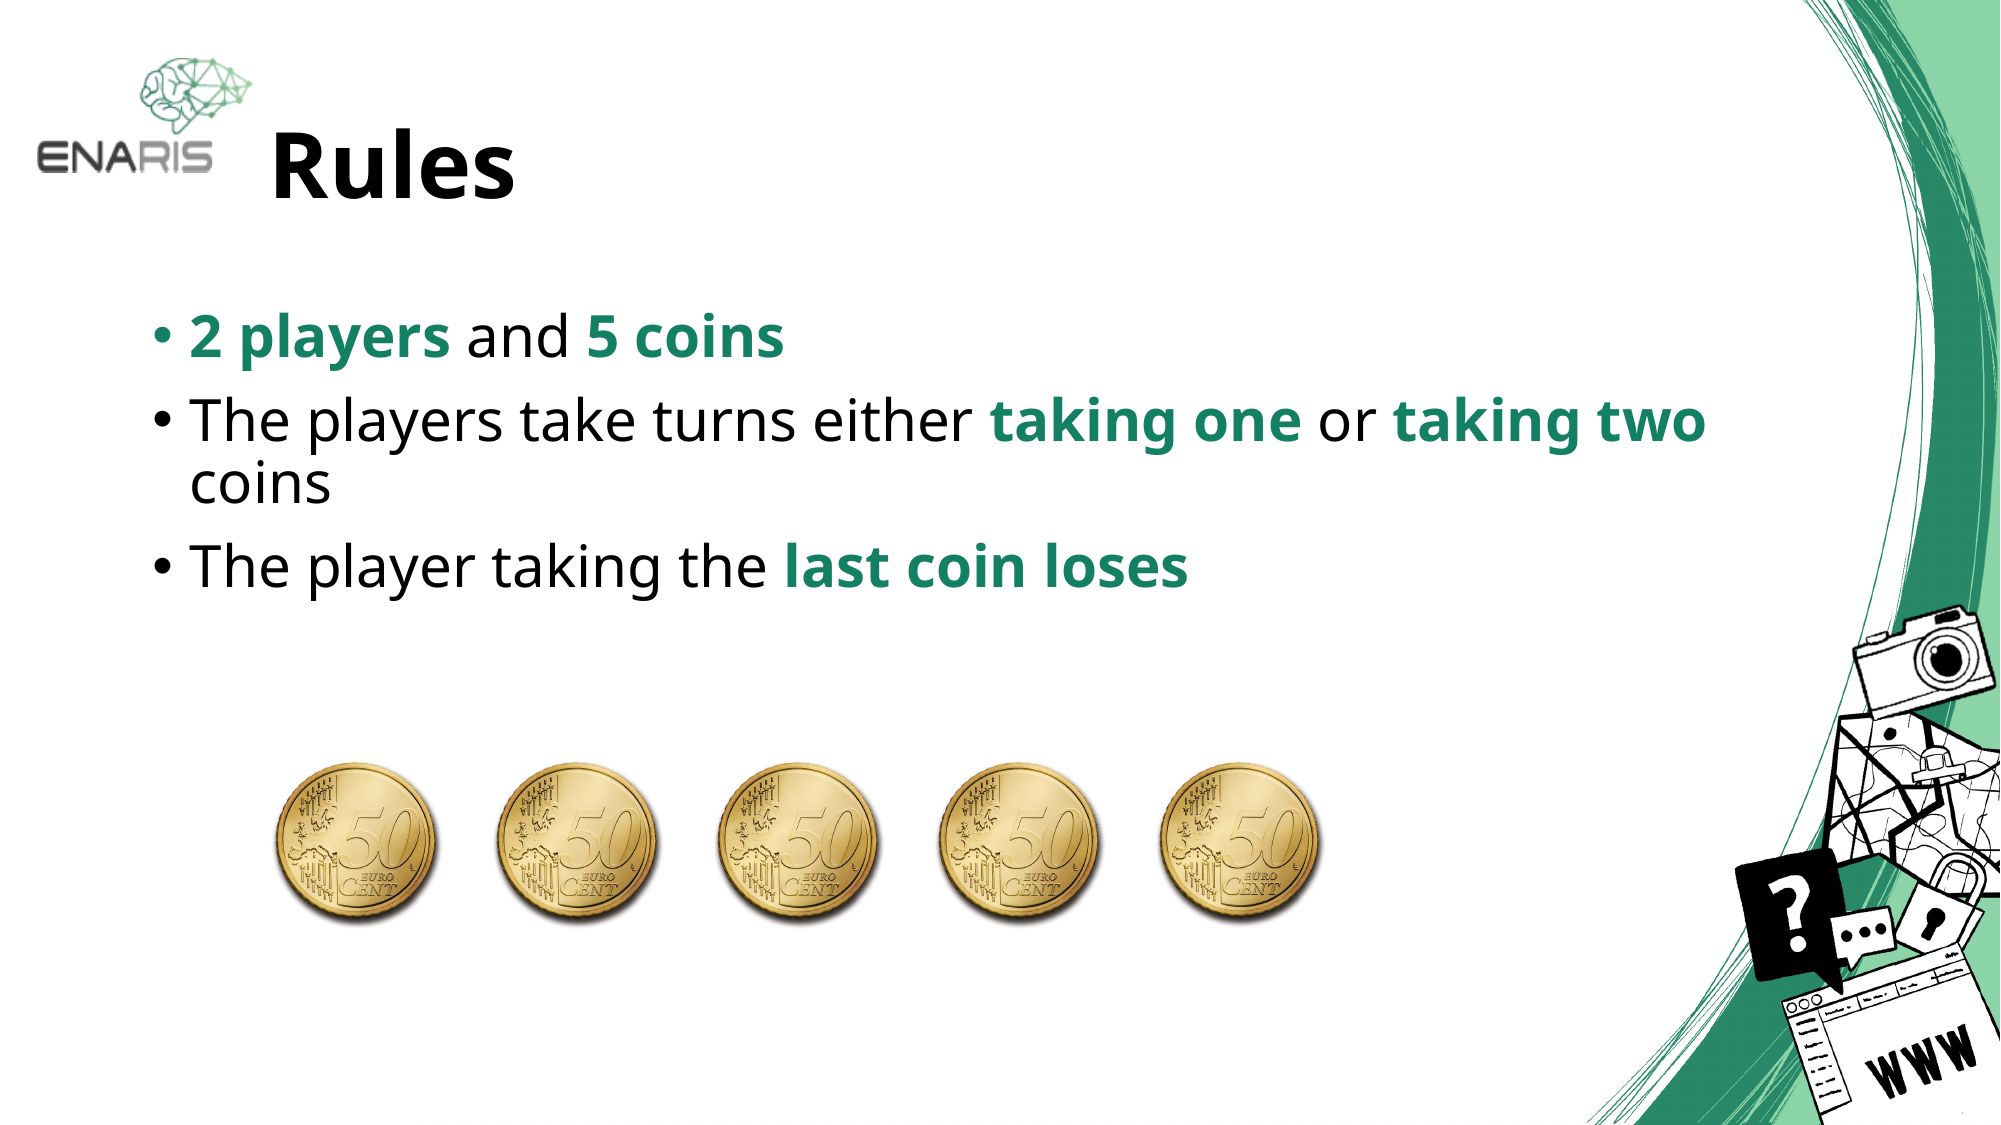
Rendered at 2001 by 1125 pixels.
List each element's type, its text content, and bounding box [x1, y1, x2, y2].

picture [491, 759, 665, 931]
title Rules [253, 59, 1863, 278]
picture [408, 0, 2000, 1125]
picture [37, 58, 254, 173]
picture [933, 759, 1107, 931]
list 2 players and 5 coins The players take turns either taking one or taking two coins The player taking the last coin loses [137, 299, 1728, 1014]
picture [270, 759, 444, 931]
picture [712, 759, 886, 931]
picture [1153, 759, 1327, 930]
